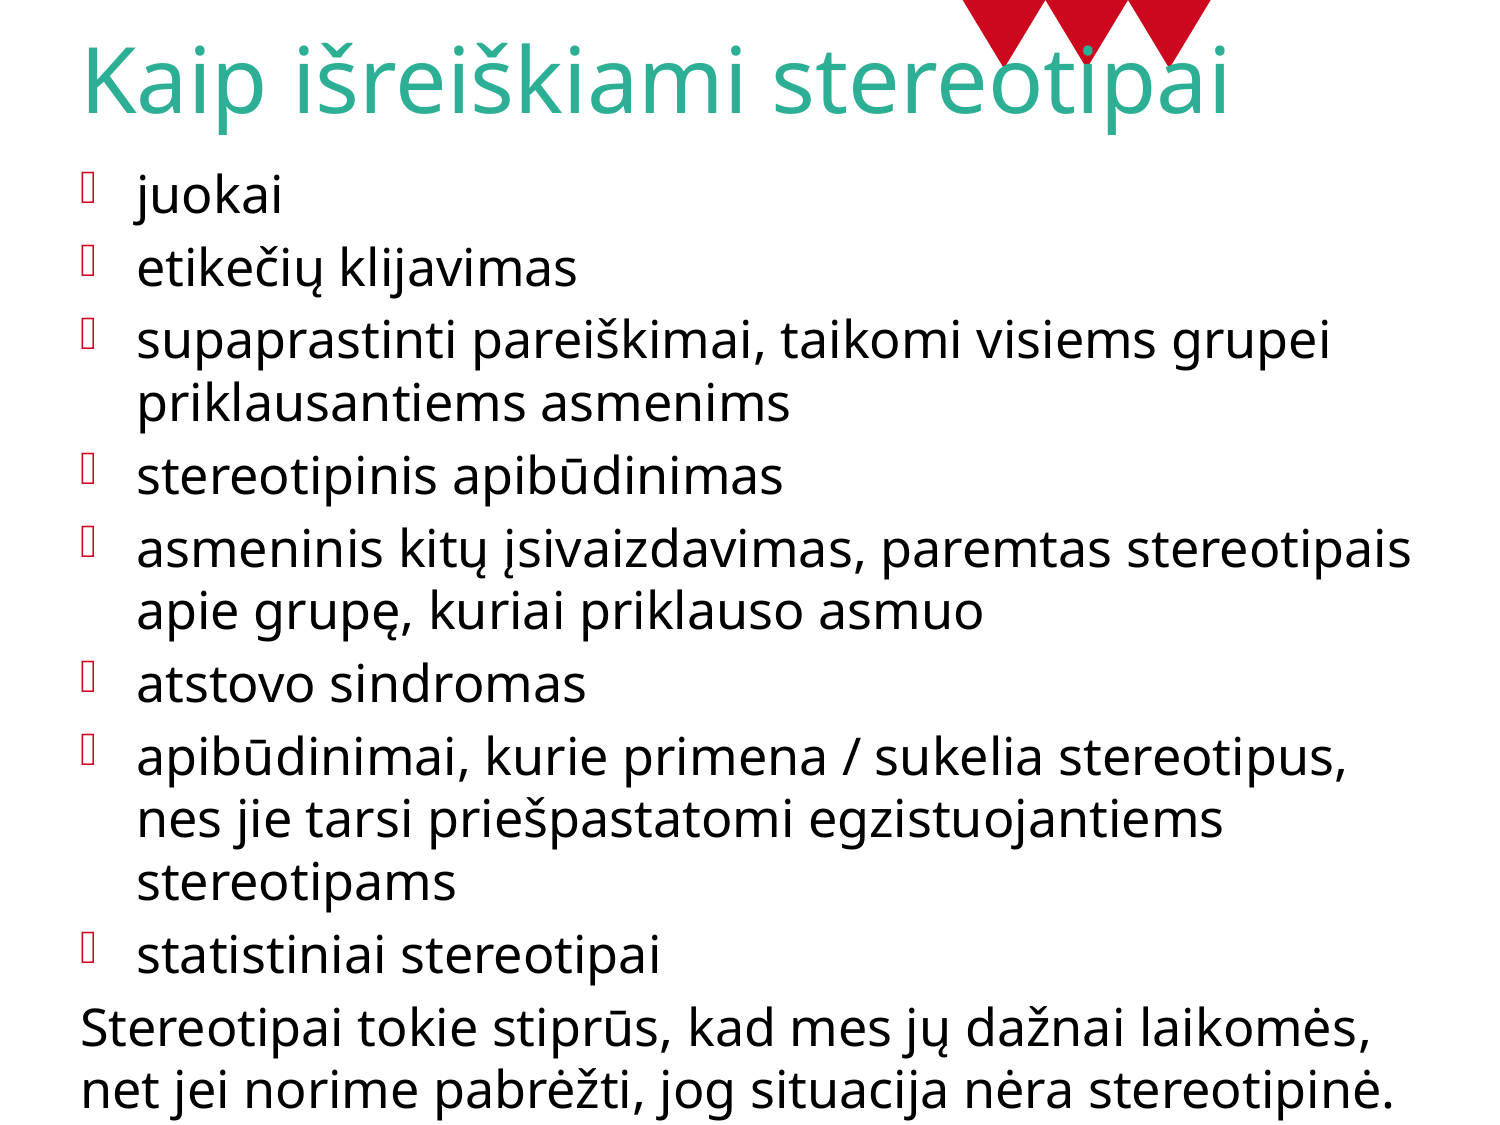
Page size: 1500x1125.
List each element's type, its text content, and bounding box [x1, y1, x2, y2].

list juokai etikečių klijavimas supaprastinti pareiškimai, taikomi visiems grupei priklausantiems asmenims stereotipinis apibūdinimas asmeninis kitų įsivaizdavimas, paremtas stereotipais apie grupę, kuriai priklauso asmuo atstovo sindromas apibūdinimai, kurie primena / sukelia stereotipus, nes jie tarsi priešpastatomi egzistuojantiems stereotipams statistiniai stereotipai Stereotipai tokie stiprūs, kad mes jų dažnai laikomės, net jei norime pabrėžti, jog situacija nėra stereotipinė. [64, 153, 1459, 926]
title Kaip išreiškiami stereotipai [64, 0, 1341, 153]
